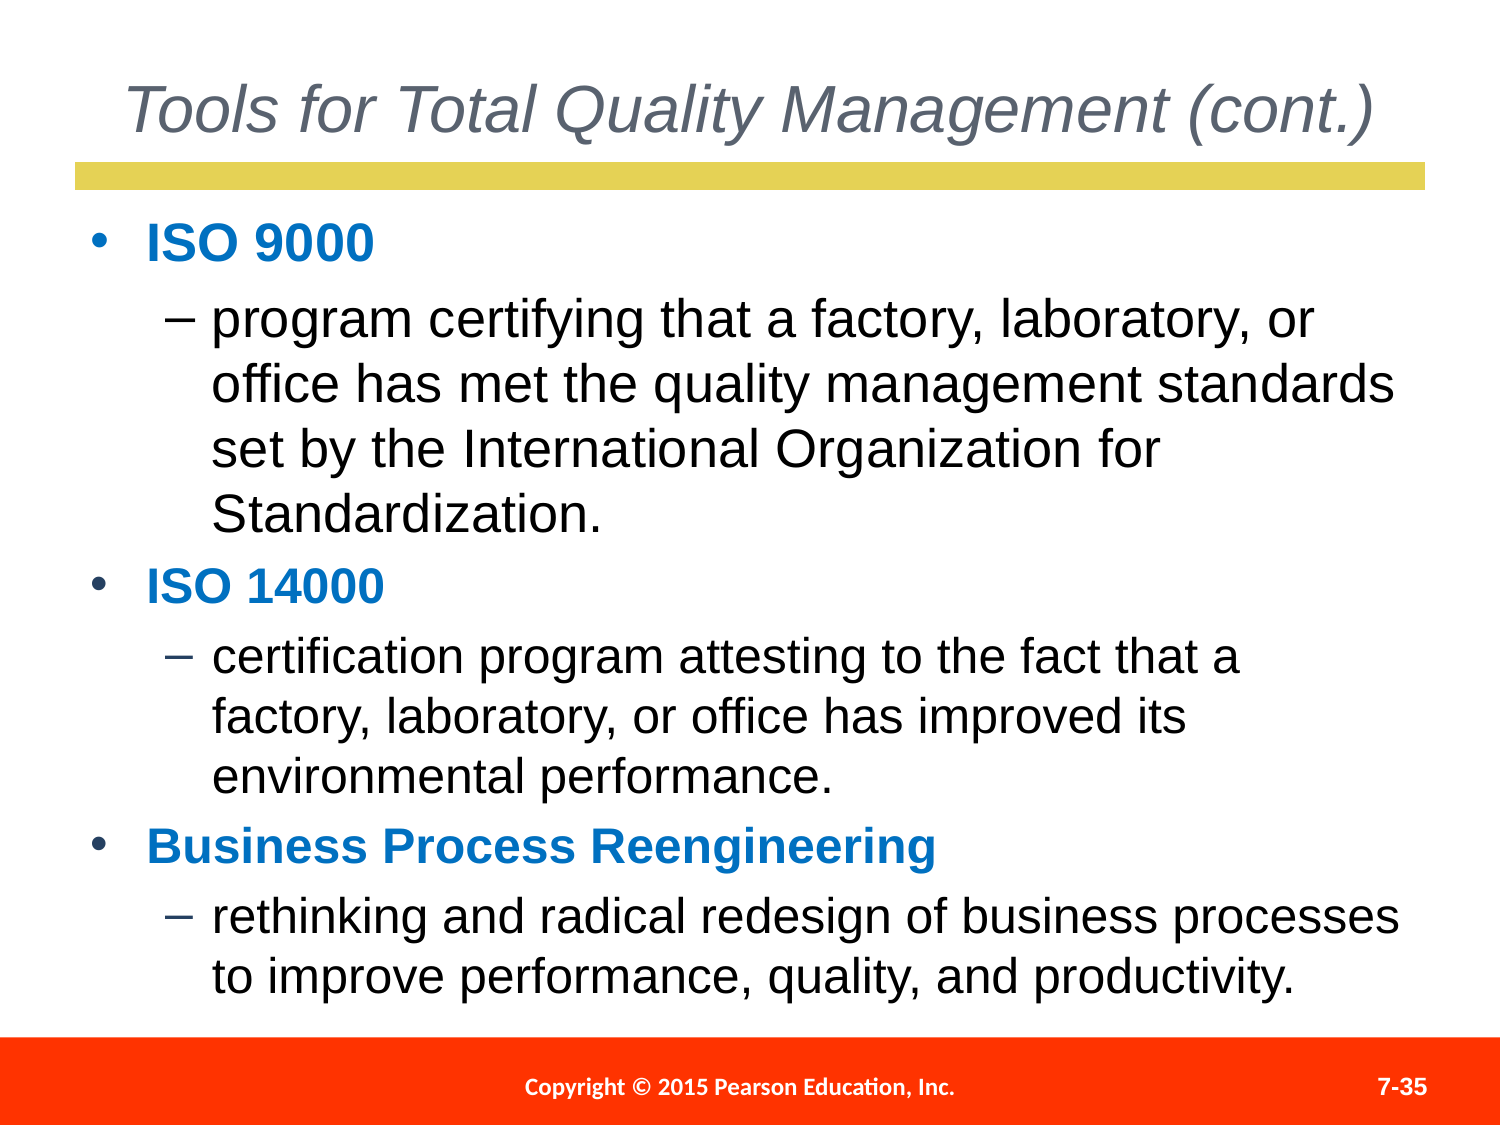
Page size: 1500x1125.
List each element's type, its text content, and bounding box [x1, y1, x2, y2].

text_box Tools for Total Quality Management (cont.) [74, 12, 1425, 200]
list ISO 9000 program certifying that a factory, laboratory, or office has met the quality management standards set by the International Organization for Standardization. ISO 14000 certification program attesting to the fact that a factory, laboratory, or office has improved its environmental performance. Business Process Reengineering rethinking and radical redesign of business processes to improve performance, quality, and productivity. [74, 199, 1426, 1006]
